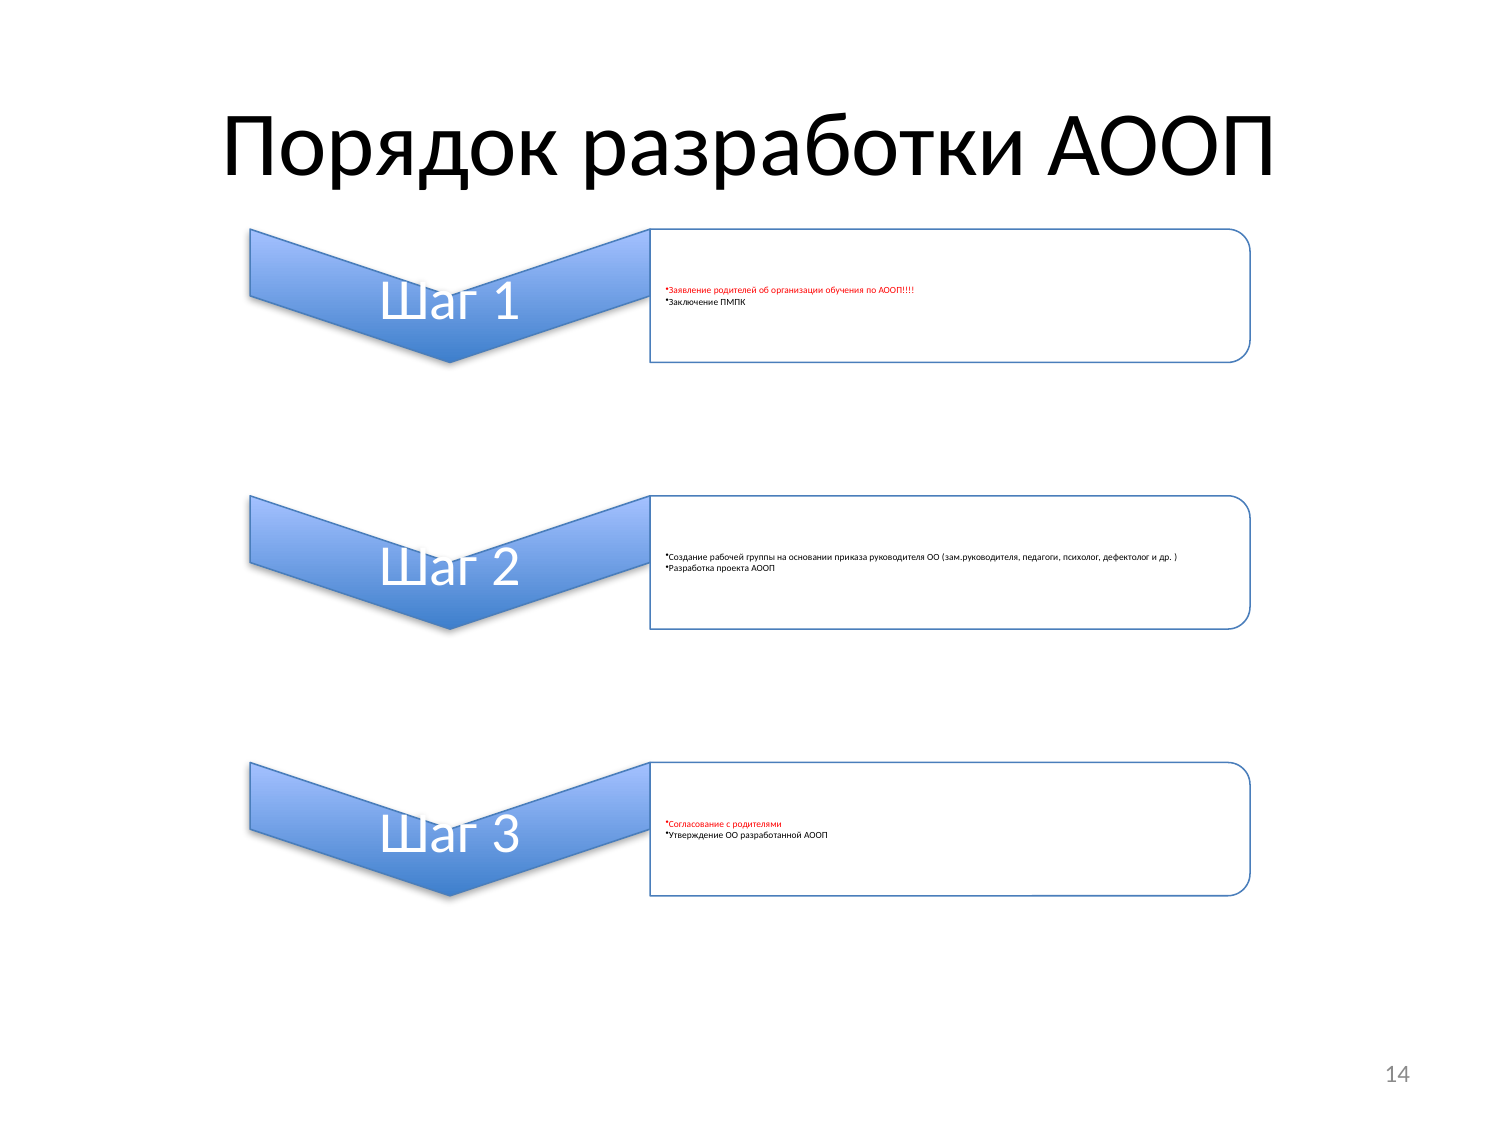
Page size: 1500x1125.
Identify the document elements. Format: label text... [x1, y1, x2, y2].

title Порядок разработки АООП [75, 45, 1425, 233]
slide_number 14 [1074, 1042, 1425, 1103]
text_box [249, 228, 1251, 897]
